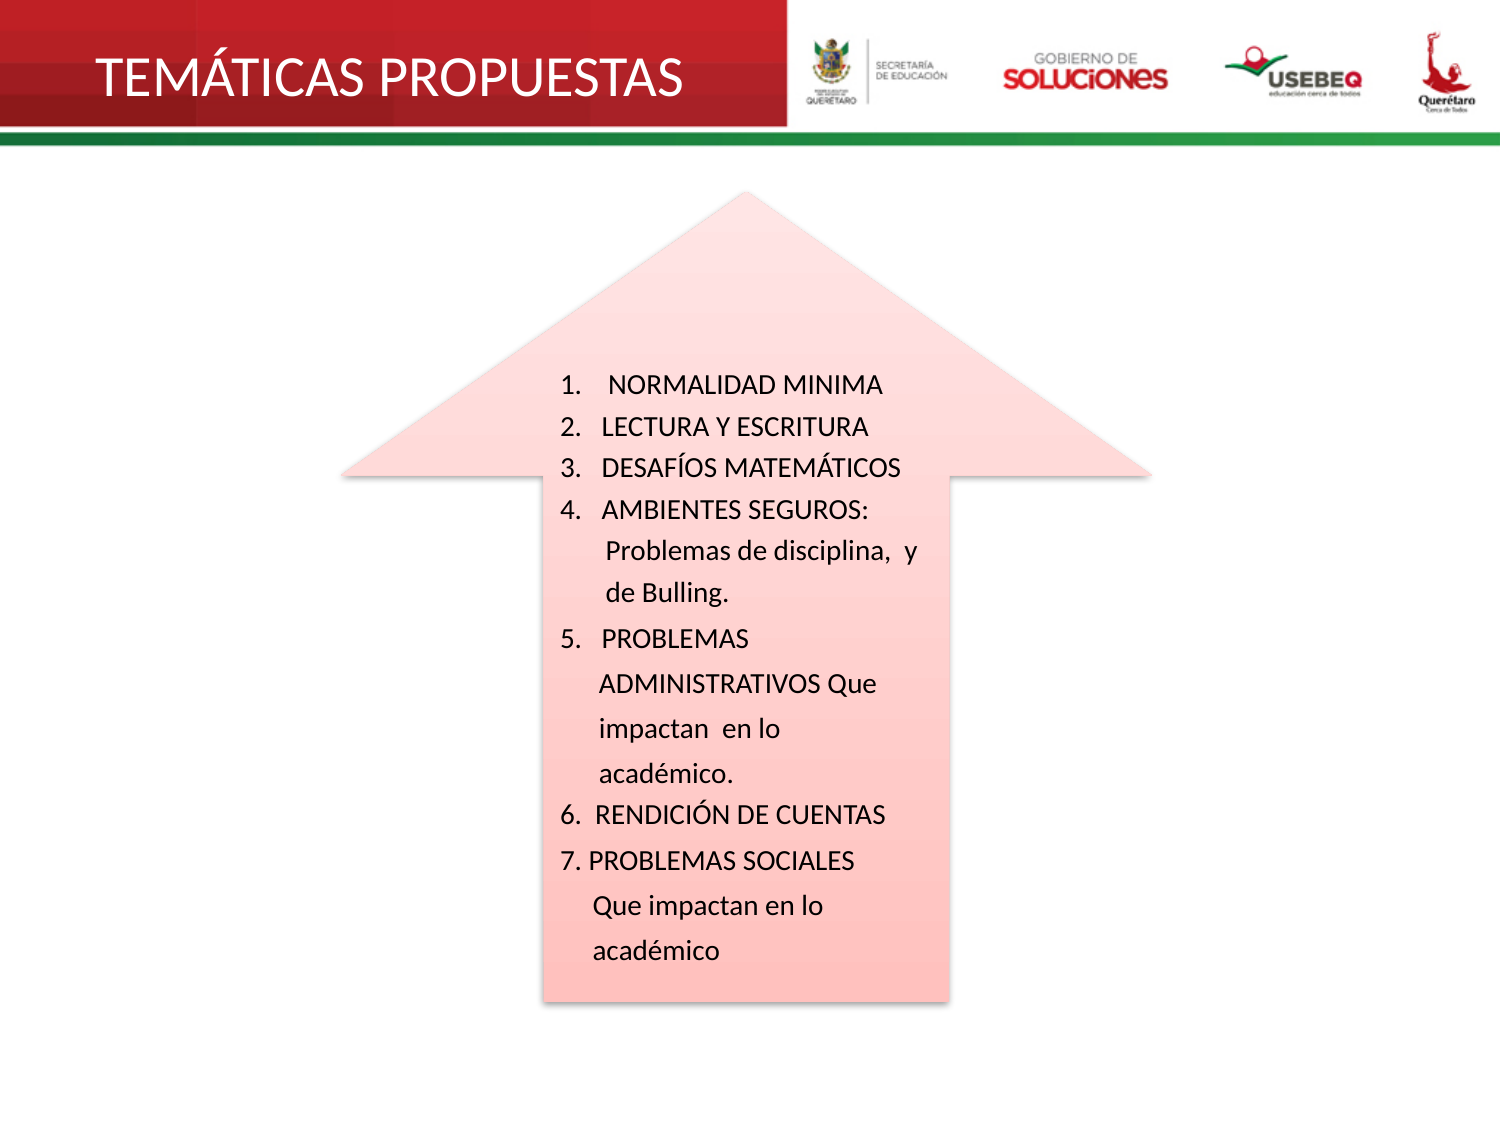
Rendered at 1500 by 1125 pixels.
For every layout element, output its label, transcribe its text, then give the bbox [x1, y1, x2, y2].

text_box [128, 190, 1365, 1004]
text_box TEMÁTICAS PROPUESTAS [80, 30, 700, 116]
picture [0, 0, 1500, 1125]
